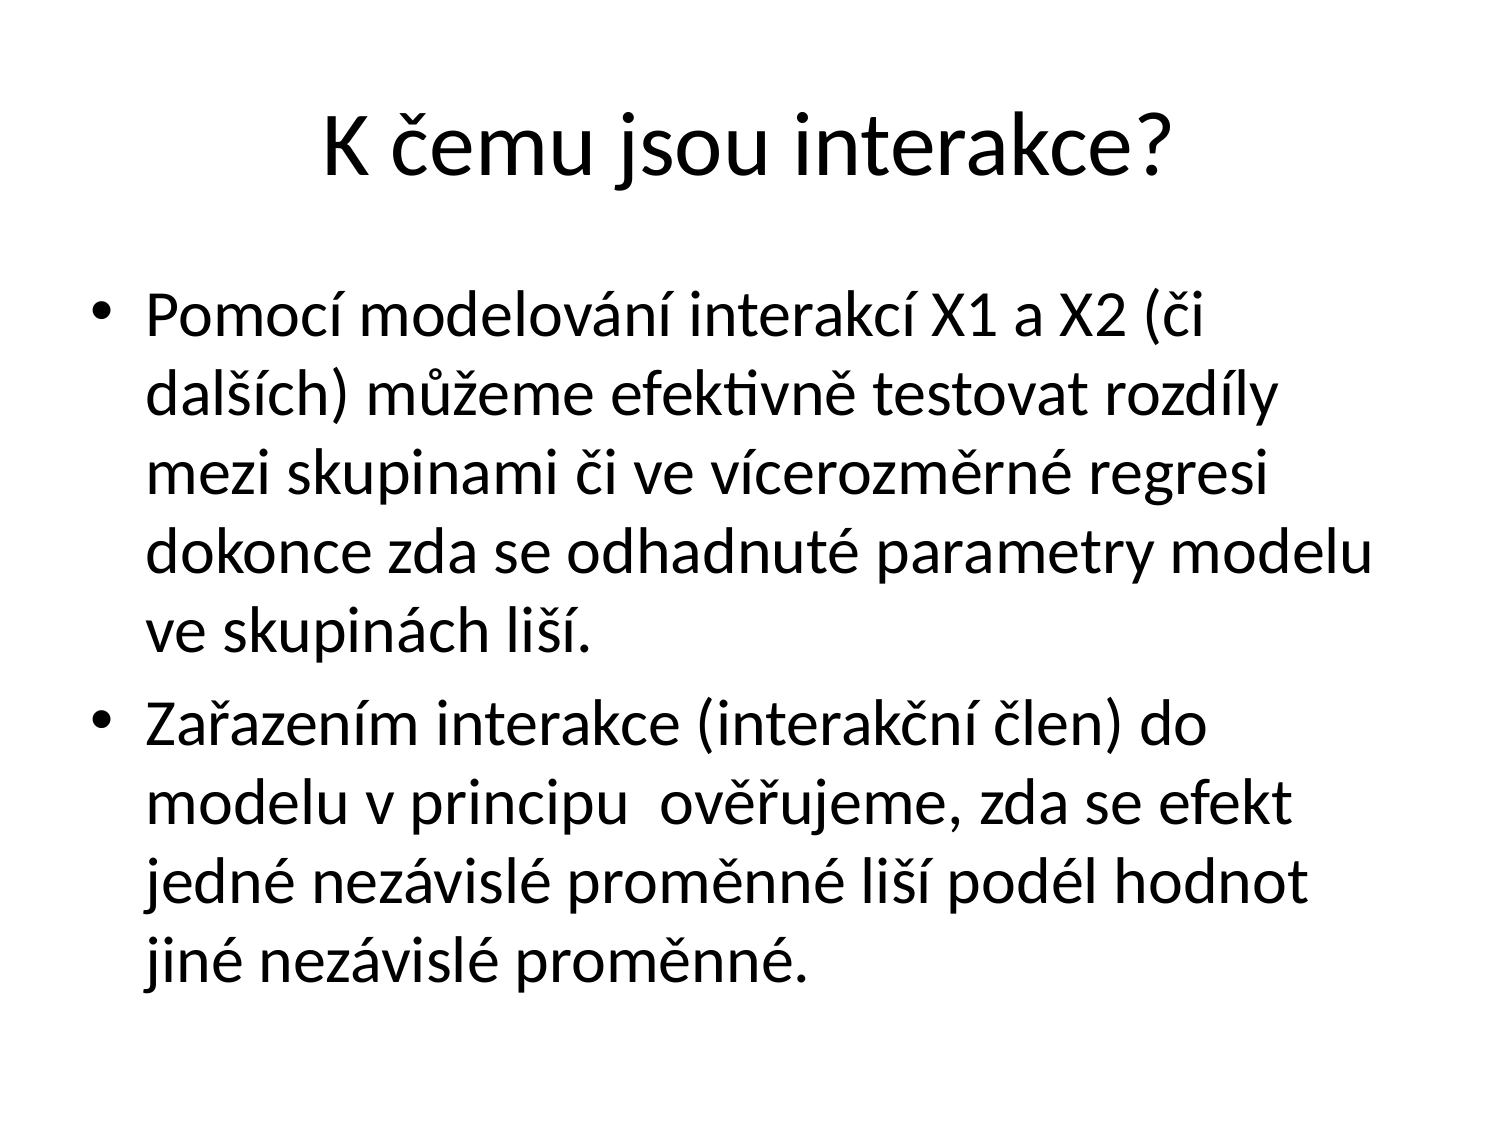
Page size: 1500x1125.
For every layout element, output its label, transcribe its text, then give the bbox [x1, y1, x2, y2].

list Pomocí modelování interakcí X1 a X2 (či dalších) můžeme efektivně testovat rozdíly mezi skupinami či ve vícerozměrné regresi dokonce zda se odhadnuté parametry modelu ve skupinách liší. Zařazením interakce (interakční člen) do modelu v principu ověřujeme, zda se efekt jedné nezávislé proměnné liší podél hodnot jiné nezávislé proměnné. [75, 262, 1425, 1005]
title K čemu jsou interakce? [75, 45, 1425, 233]
